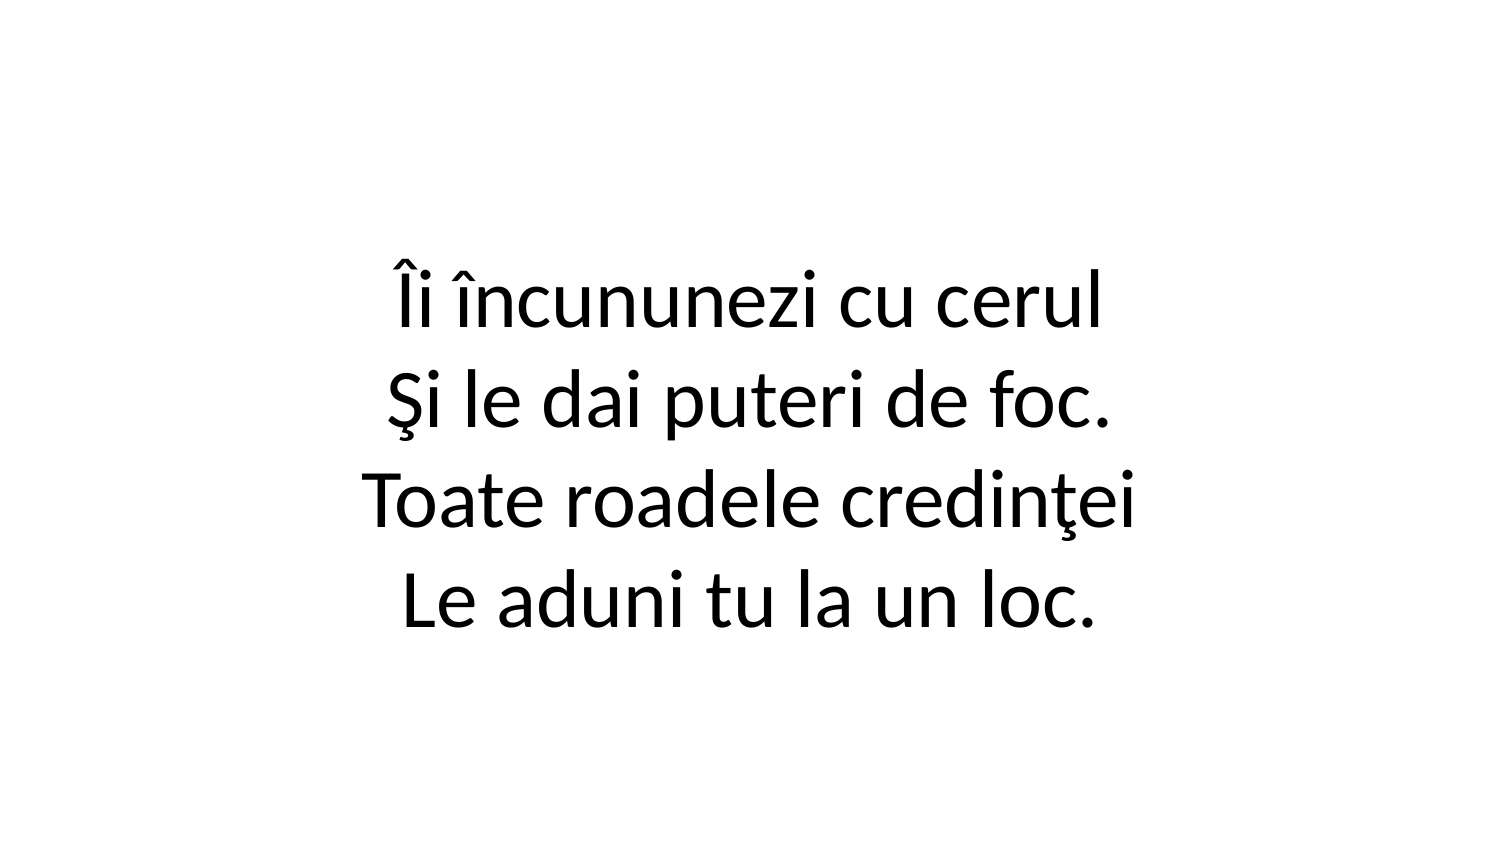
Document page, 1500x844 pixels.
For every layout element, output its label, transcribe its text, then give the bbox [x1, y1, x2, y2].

text_box Îi încununezi cu cerul Şi le dai puteri de foc. Toate roadele credinţei Le aduni tu la un loc. [346, 192, 1154, 652]
